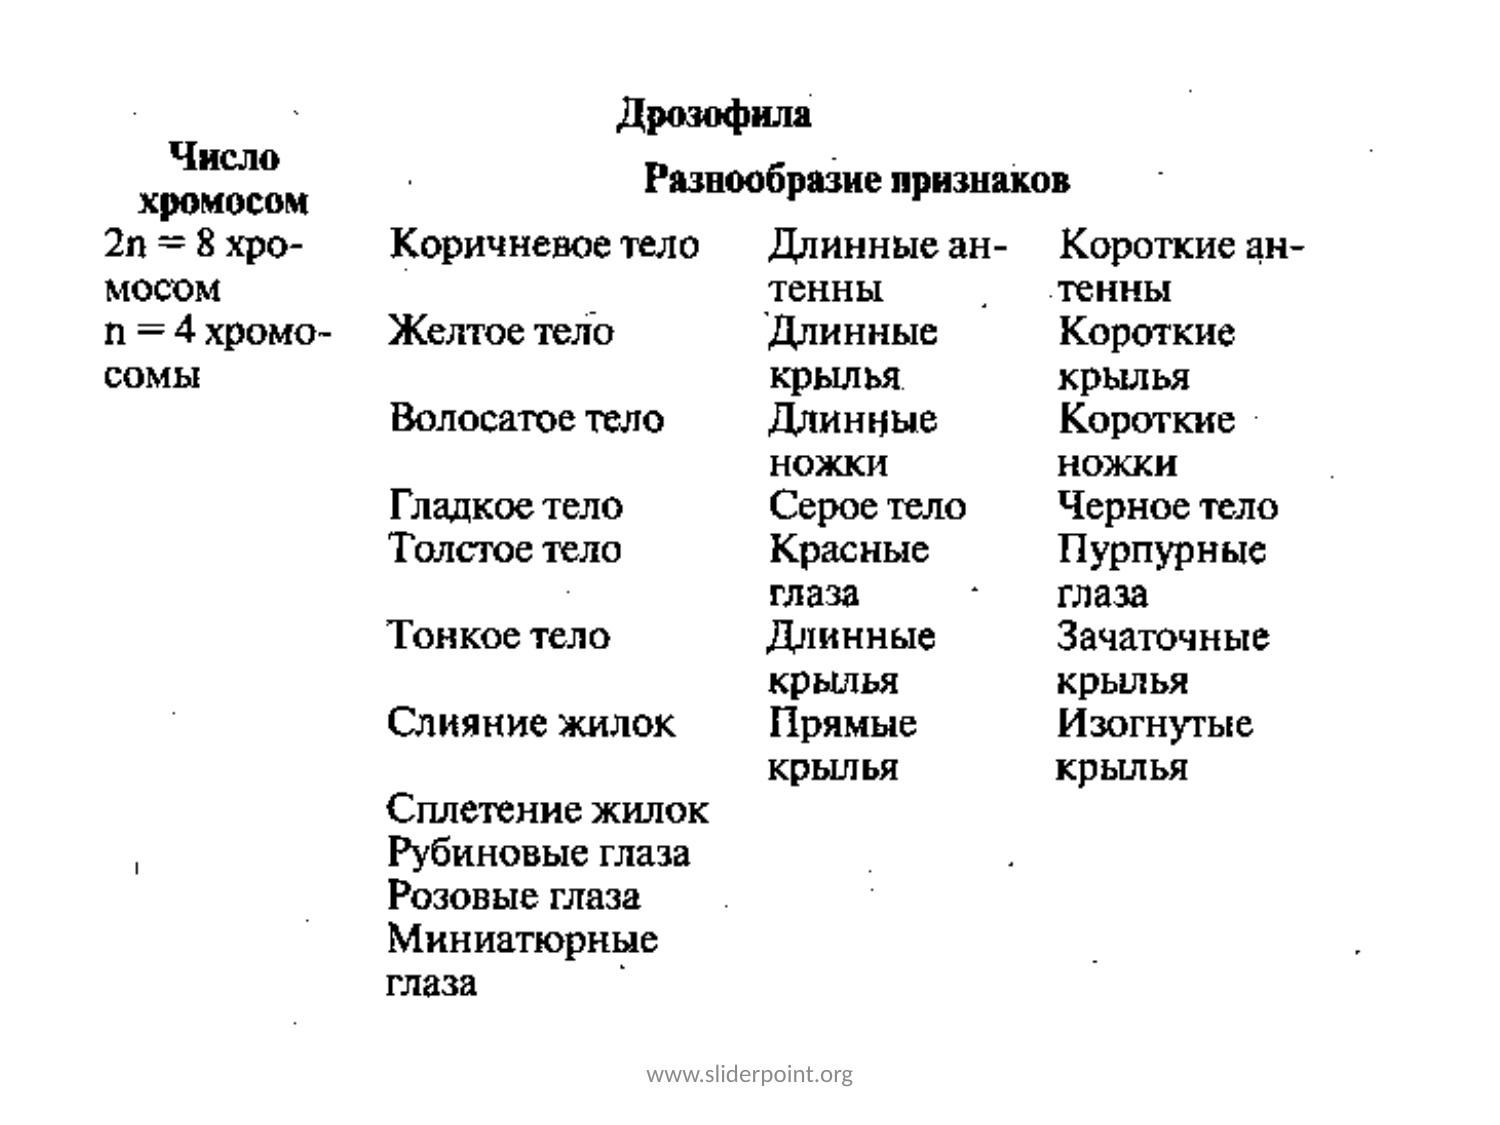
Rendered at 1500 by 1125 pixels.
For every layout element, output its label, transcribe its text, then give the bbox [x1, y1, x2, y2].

picture [85, 70, 1384, 1032]
footer www.sliderpoint.org [512, 1042, 988, 1103]
